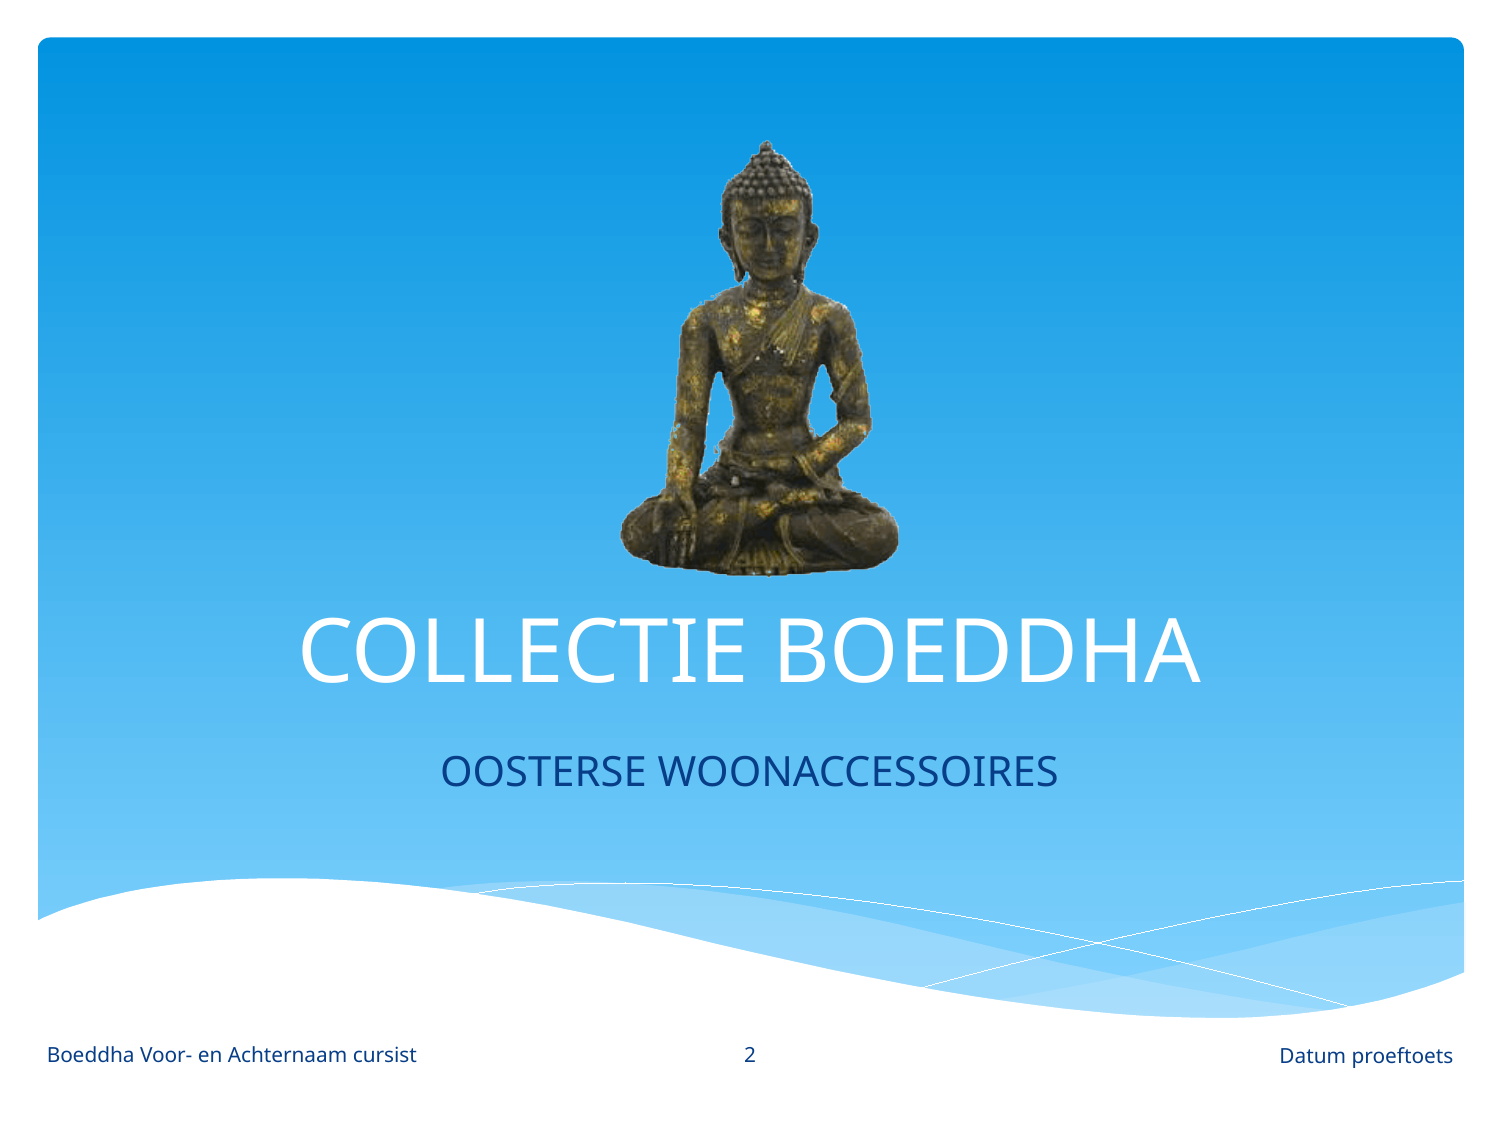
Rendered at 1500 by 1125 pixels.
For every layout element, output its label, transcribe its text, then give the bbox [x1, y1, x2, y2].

picture [442, 141, 1069, 595]
footer Boeddha Voor- en Achternaam cursist [31, 1025, 653, 1086]
slide_number 2 [654, 1025, 846, 1086]
subtitle OOSTERSE WOONACCESSOIRES [224, 736, 1275, 979]
title COLLECTIE BOEDDHA [112, 586, 1388, 709]
slide_number Datum proeftoets [847, 1025, 1469, 1086]
